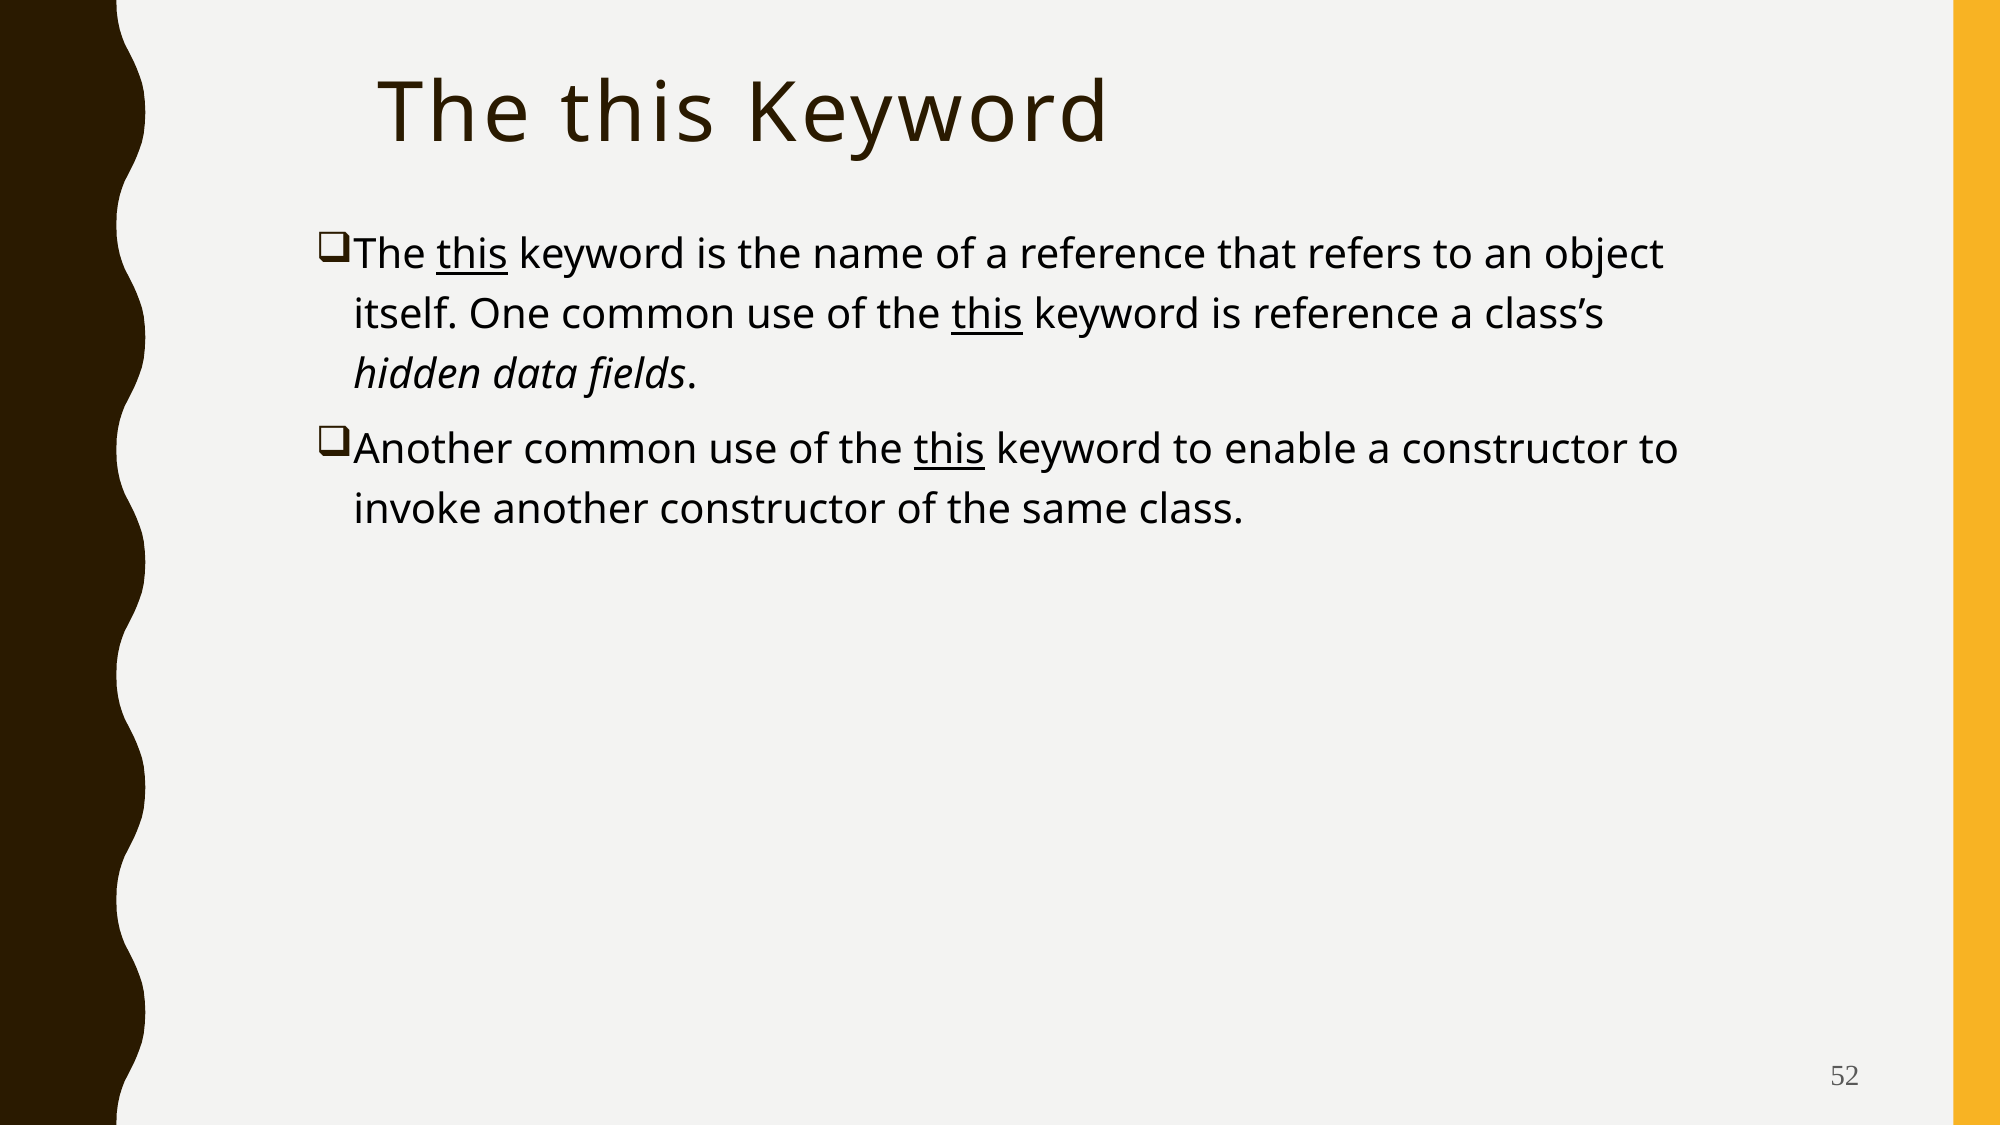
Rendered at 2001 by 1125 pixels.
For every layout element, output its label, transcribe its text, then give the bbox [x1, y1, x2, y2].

title The this Keyword [362, 62, 1638, 188]
slide_number 52 [1412, 1045, 1875, 1103]
list The this keyword is the name of a reference that refers to an object itself. One common use of the this keyword is reference a class’s hidden data fields. Another common use of the this keyword to enable a constructor to invoke another constructor of the same class. [300, 209, 1700, 1013]
